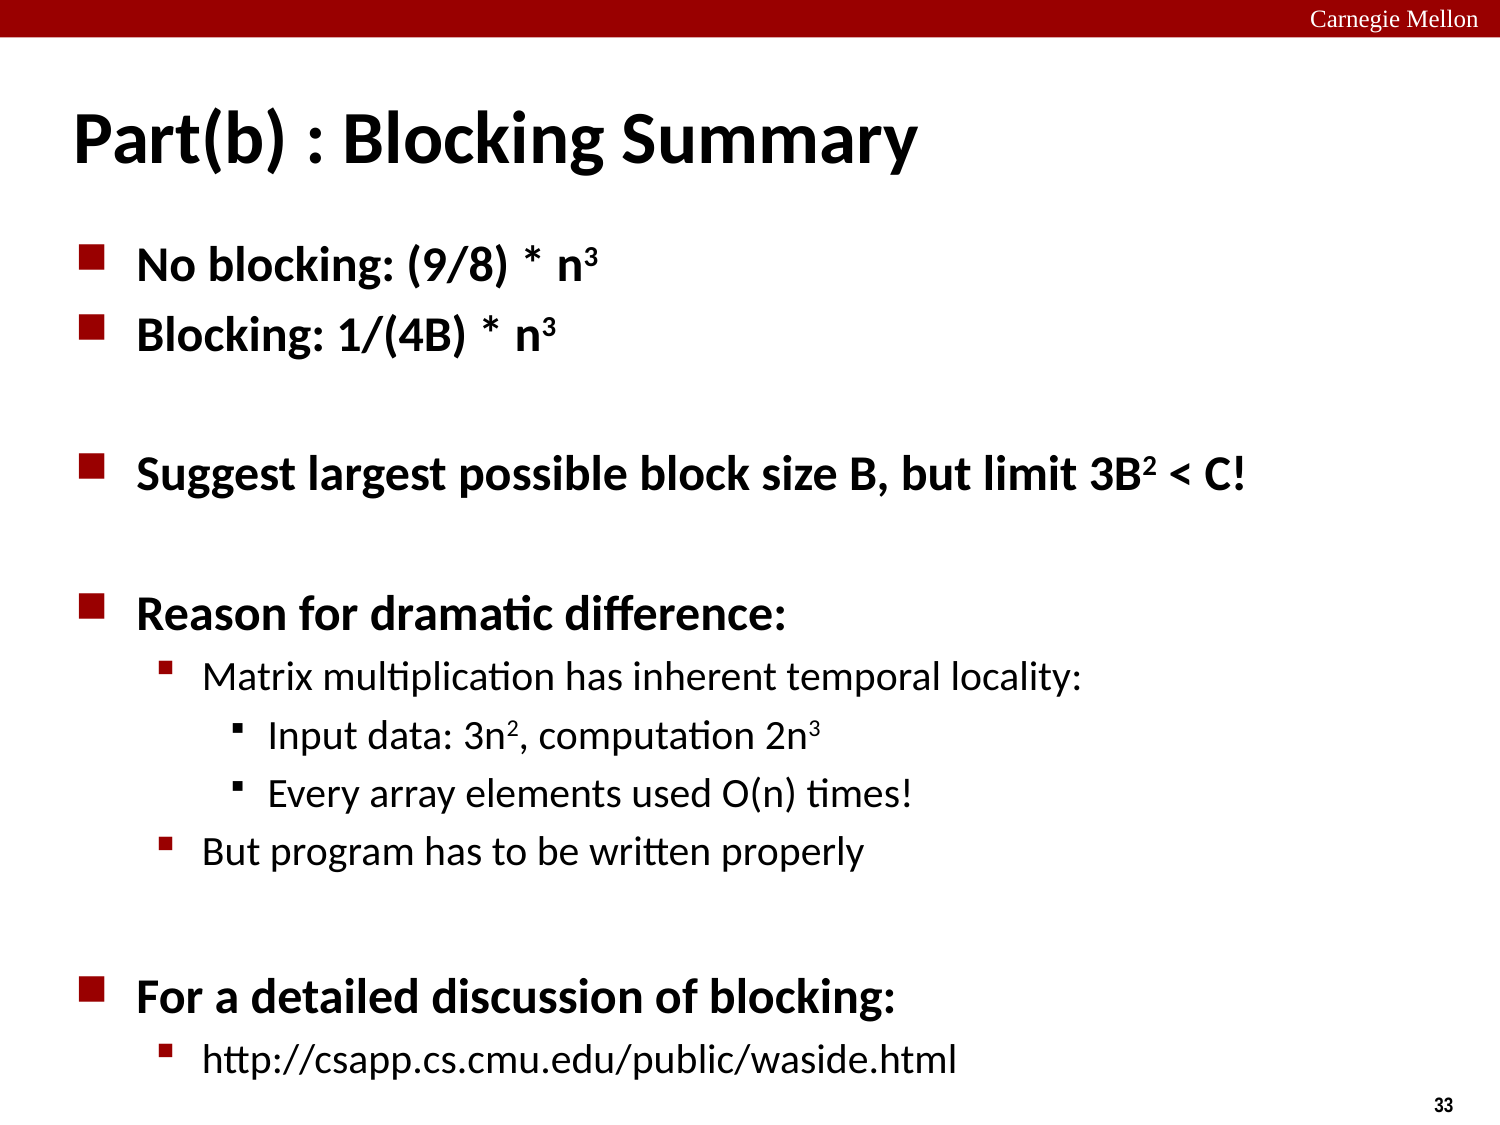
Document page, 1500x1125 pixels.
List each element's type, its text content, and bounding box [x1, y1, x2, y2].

title Part(b) : Blocking Summary [58, 71, 1305, 197]
list No blocking: (9/8) * n3 Blocking: 1/(4B) * n3 Suggest largest possible block size B, but limit 3B2 < C! Reason for dramatic difference: Matrix multiplication has inherent temporal locality: Input data: 3n2, computation 2n3 Every array elements used O(n) times! But program has to be written properly For a detailed discussion of blocking: http://csapp.cs.cmu.edu/public/waside.html [64, 223, 1361, 1040]
